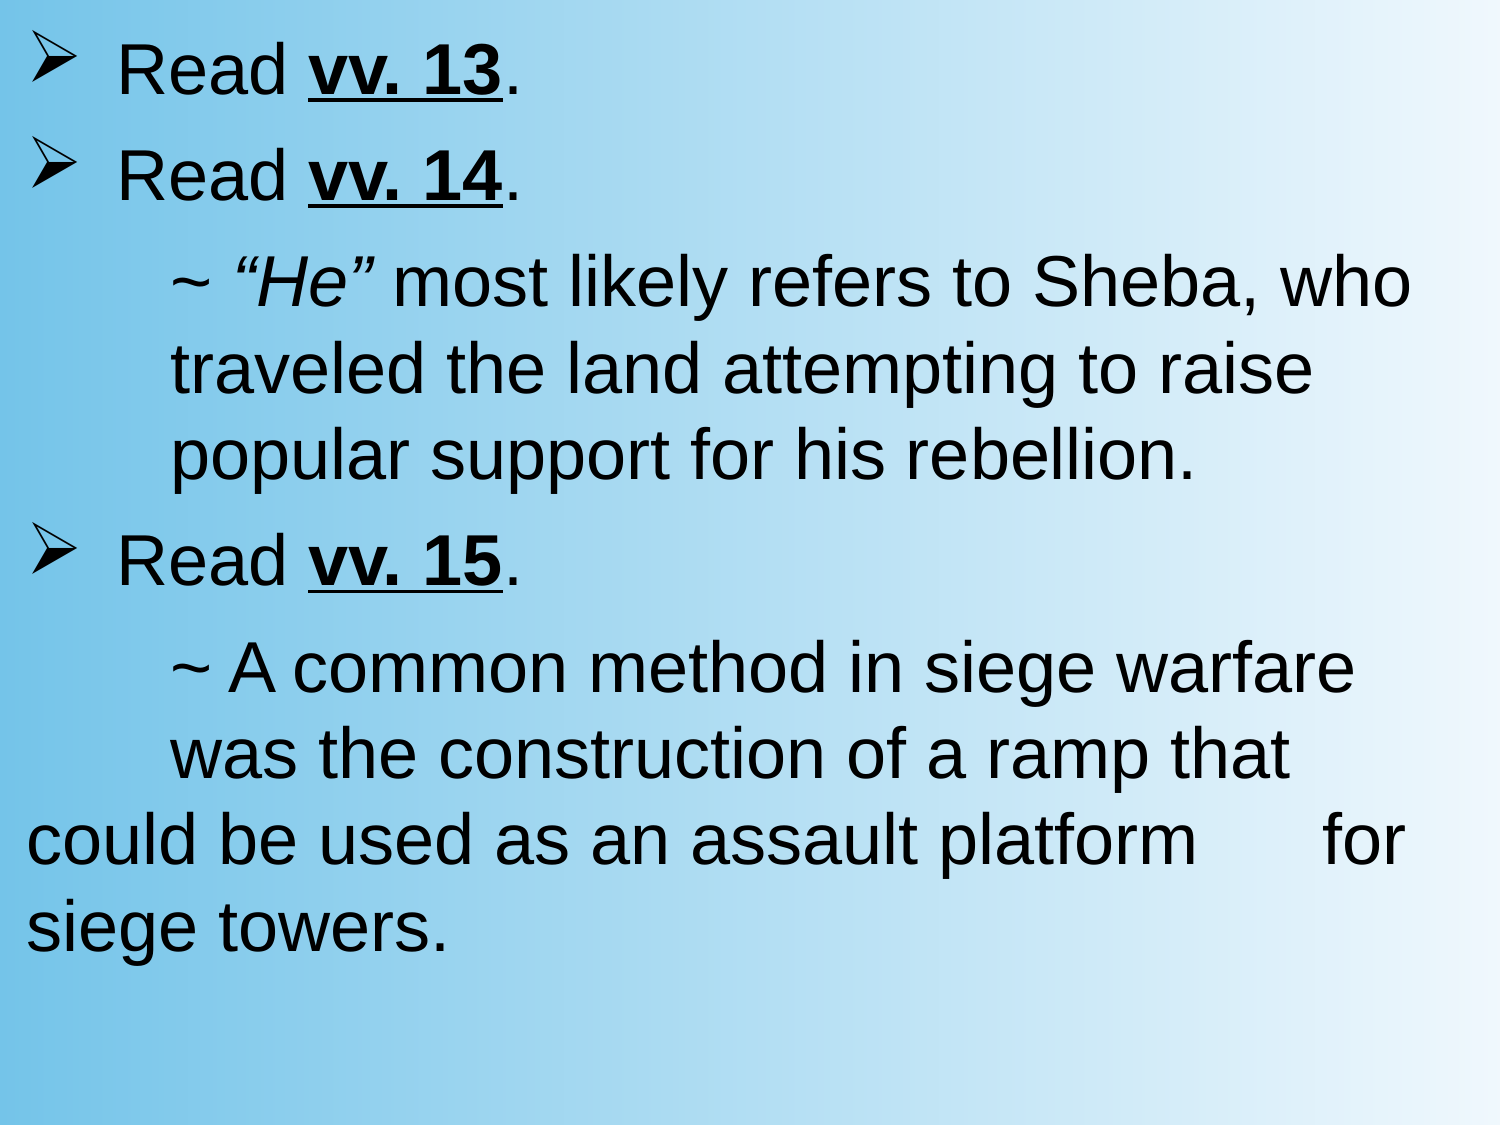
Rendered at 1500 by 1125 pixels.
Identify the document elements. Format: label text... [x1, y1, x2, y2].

subtitle Read vv. 13. Read vv. 14. ~ “He” most likely refers to Sheba, who traveled the land attempting to raise popular support for his rebellion. Read vv. 15. ~ A common method in siege warfare was the construction of a ramp that could be used as an assault platform for siege towers. [11, 14, 1486, 1106]
